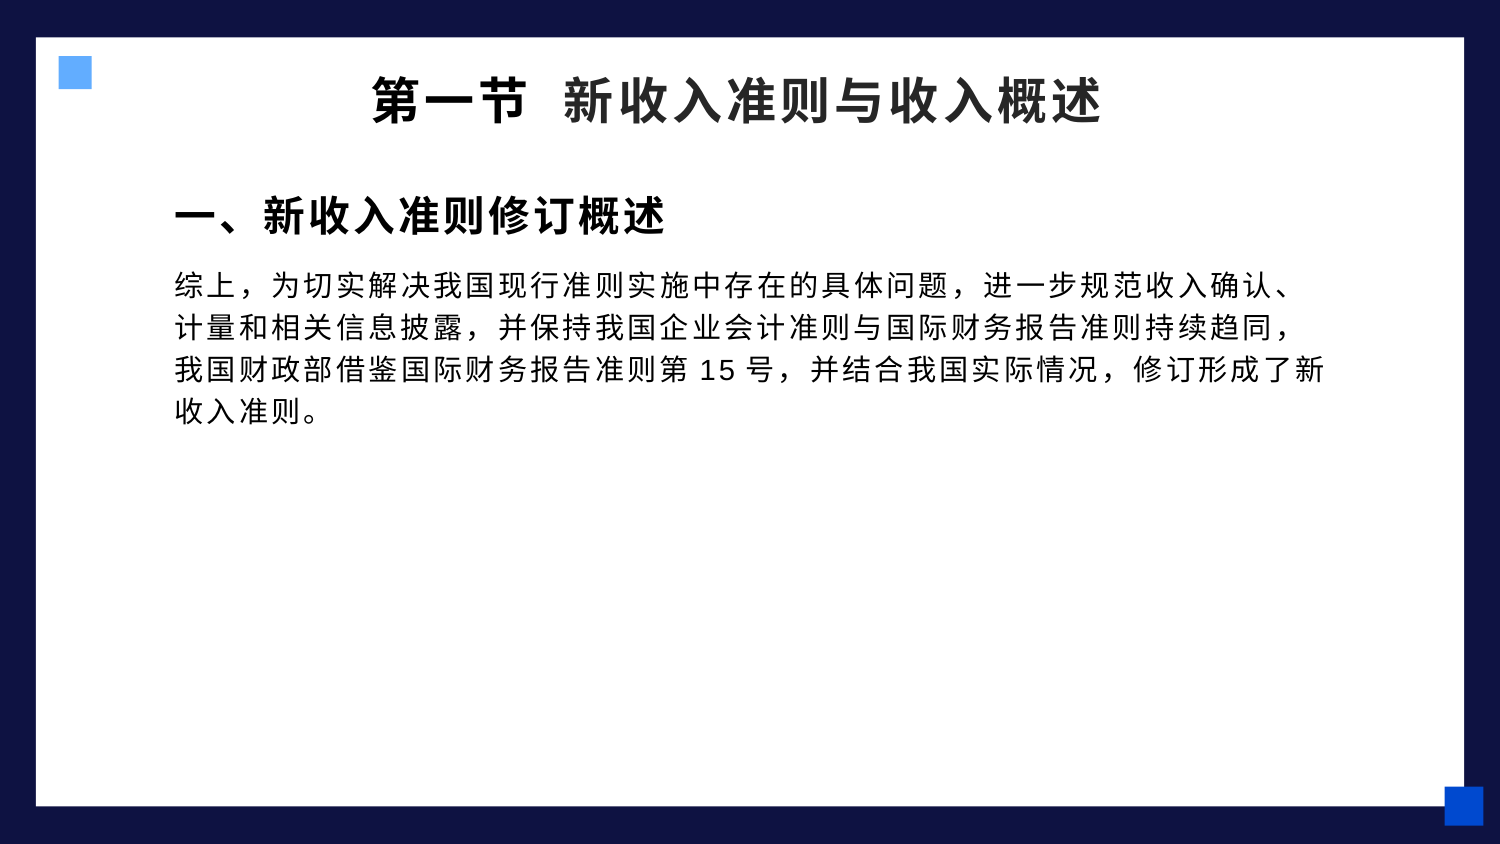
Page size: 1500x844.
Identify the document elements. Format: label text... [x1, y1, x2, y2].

list 一、新收入准则修订概述 综上，为切实解决我国现行准则实施中存在的具体问题，进一步规范收入确认、计量和相关信息披露，并保持我国企业会计准则与国际财务报告准则持续趋同，我国财政部借鉴国际财务报告准则第15号，并结合我国实际情况，修订形成了新收入准则。 [157, 179, 1343, 605]
title 第一节 新收入准则与收入概述 [141, 48, 1327, 139]
